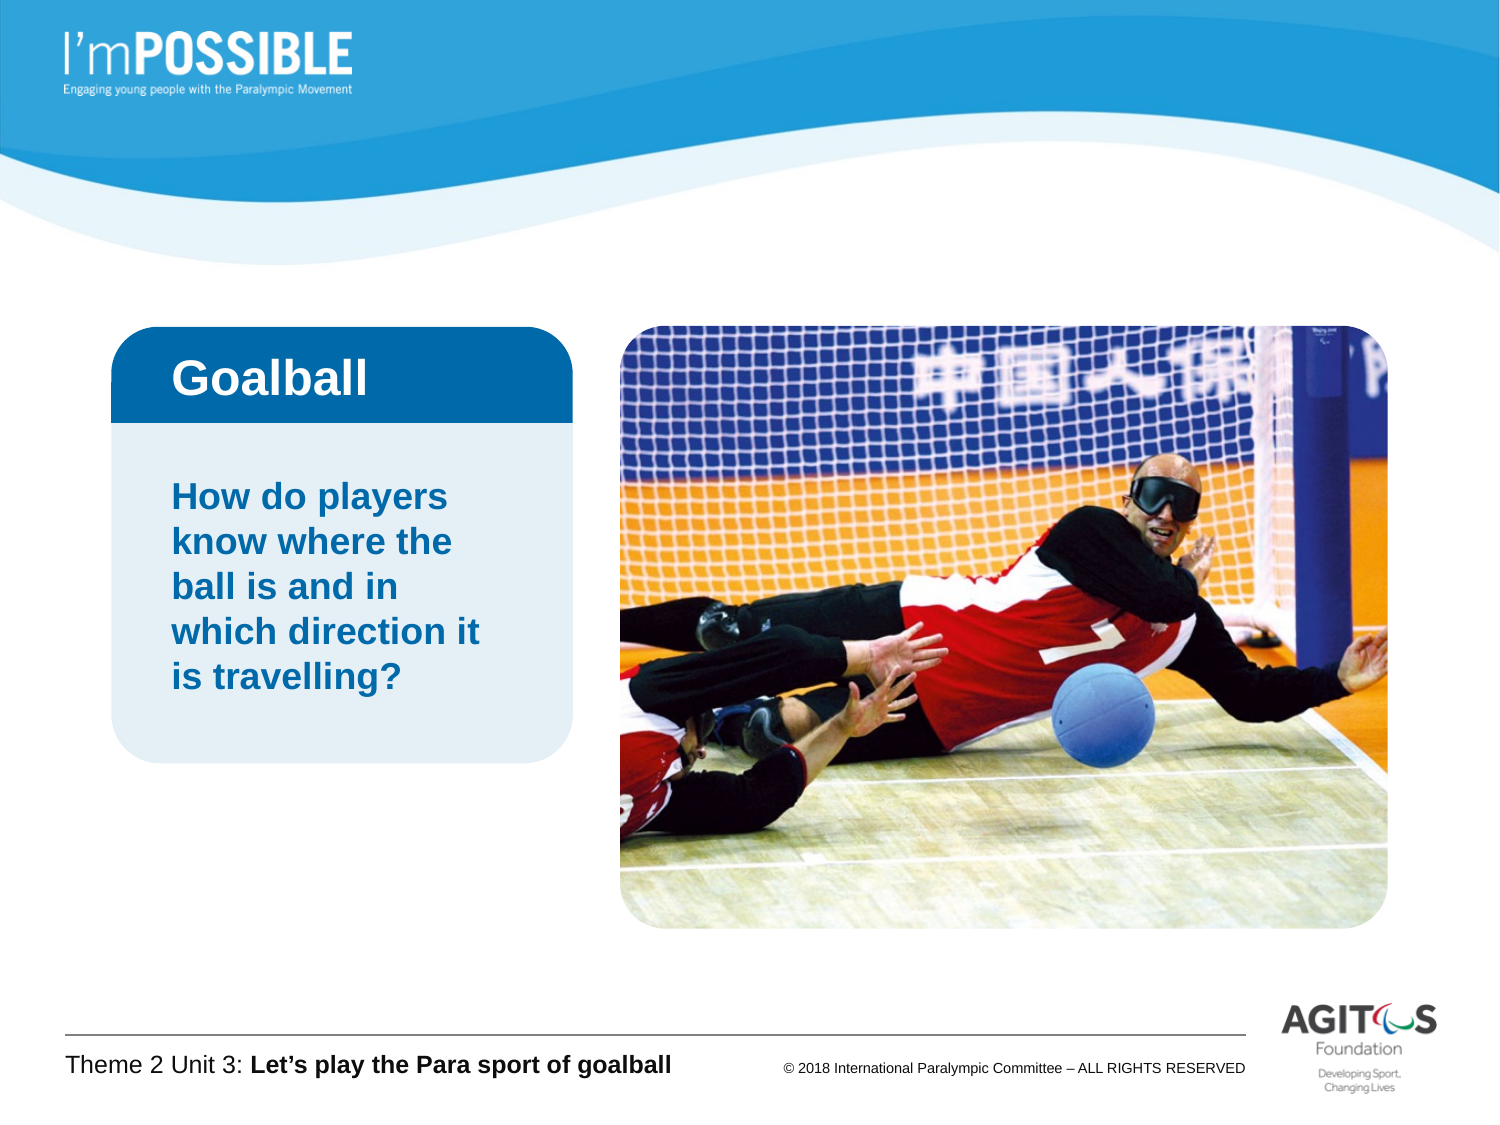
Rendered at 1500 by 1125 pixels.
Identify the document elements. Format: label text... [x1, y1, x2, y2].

text_box [109, 425, 575, 766]
picture [619, 325, 1388, 929]
text_box Goalball [171, 338, 609, 423]
picture [0, 0, 1500, 273]
text_box How do players know where the ball is and in which direction it is travelling? [171, 464, 526, 705]
picture [1281, 1003, 1437, 1094]
text_box [109, 324, 575, 425]
